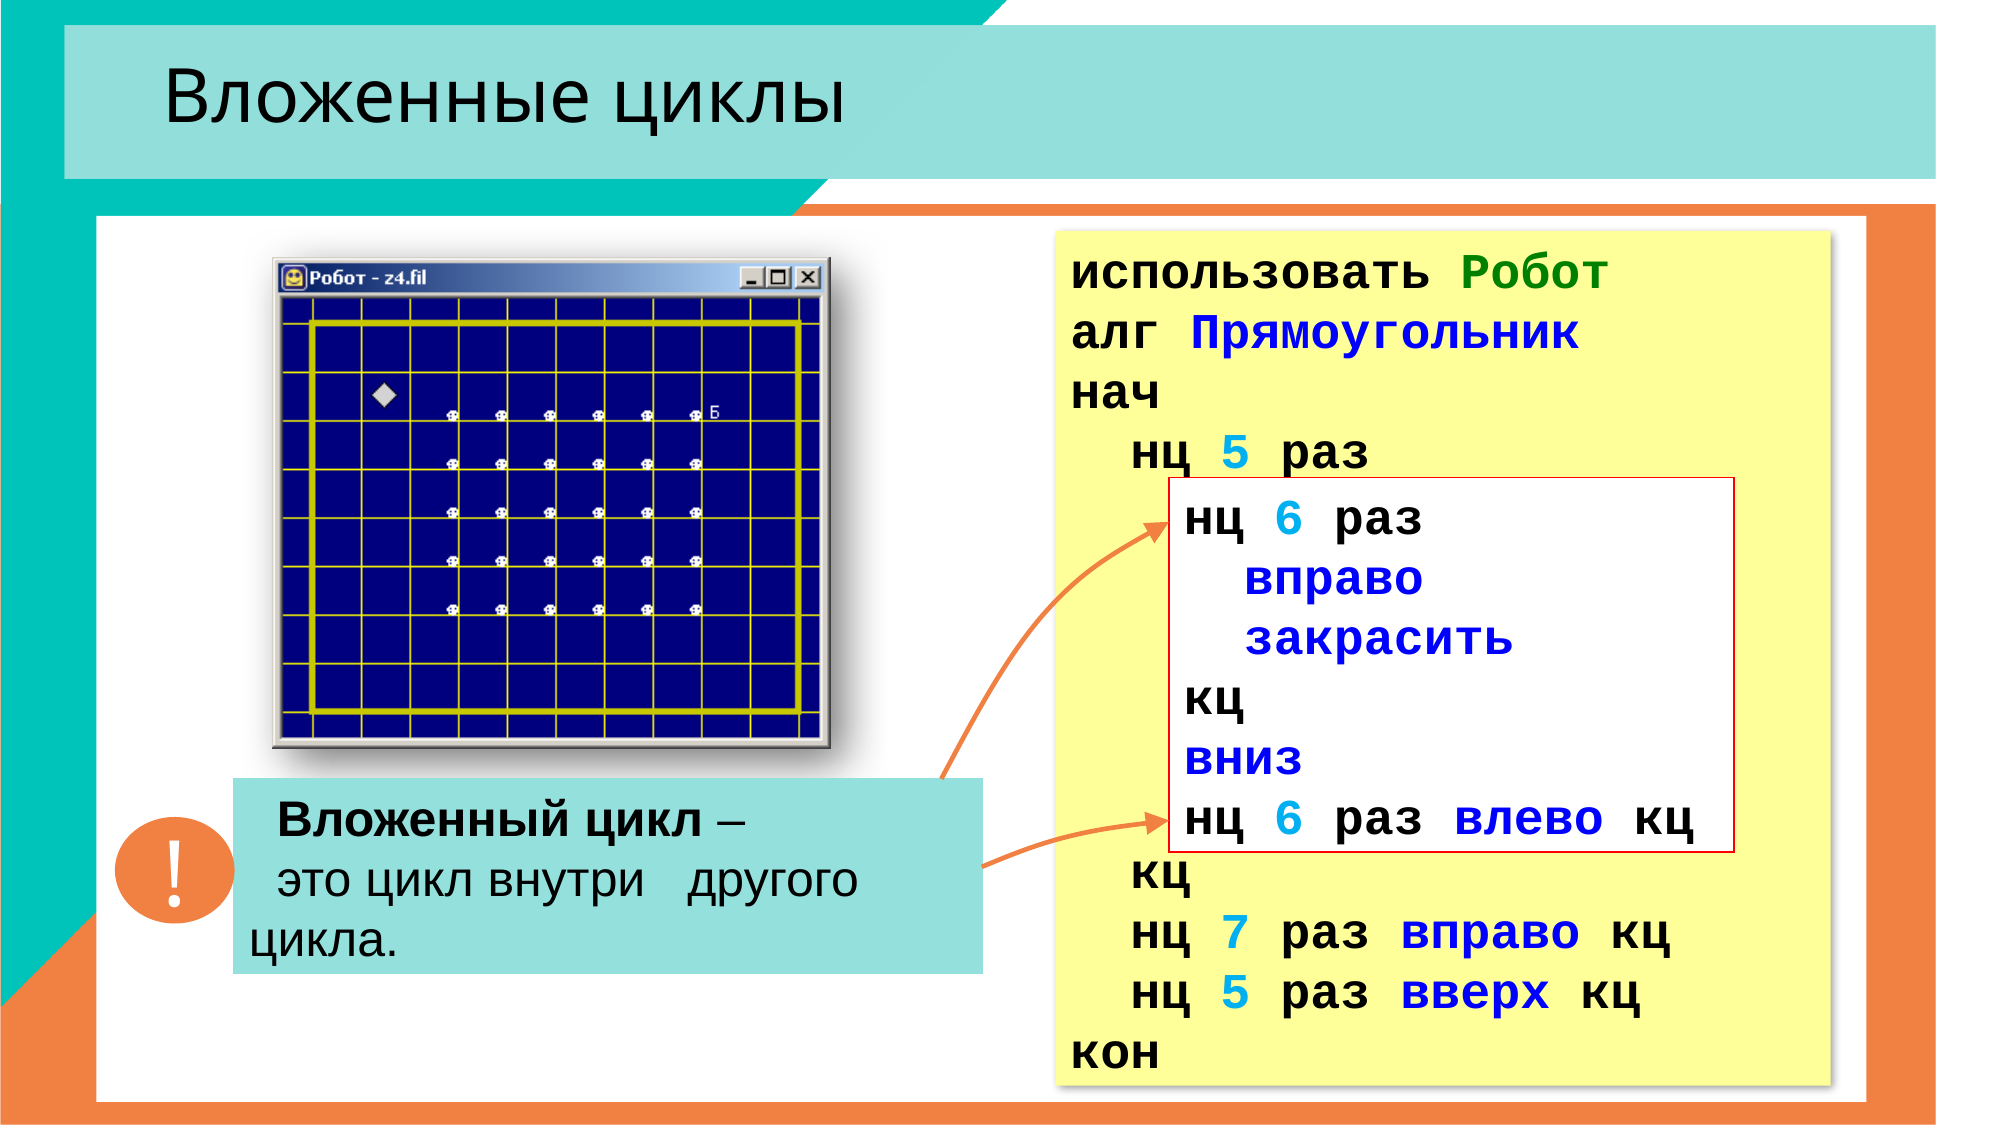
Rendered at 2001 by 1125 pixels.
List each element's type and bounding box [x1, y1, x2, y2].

text_box [115, 778, 982, 976]
picture [0, 0, 1936, 1125]
